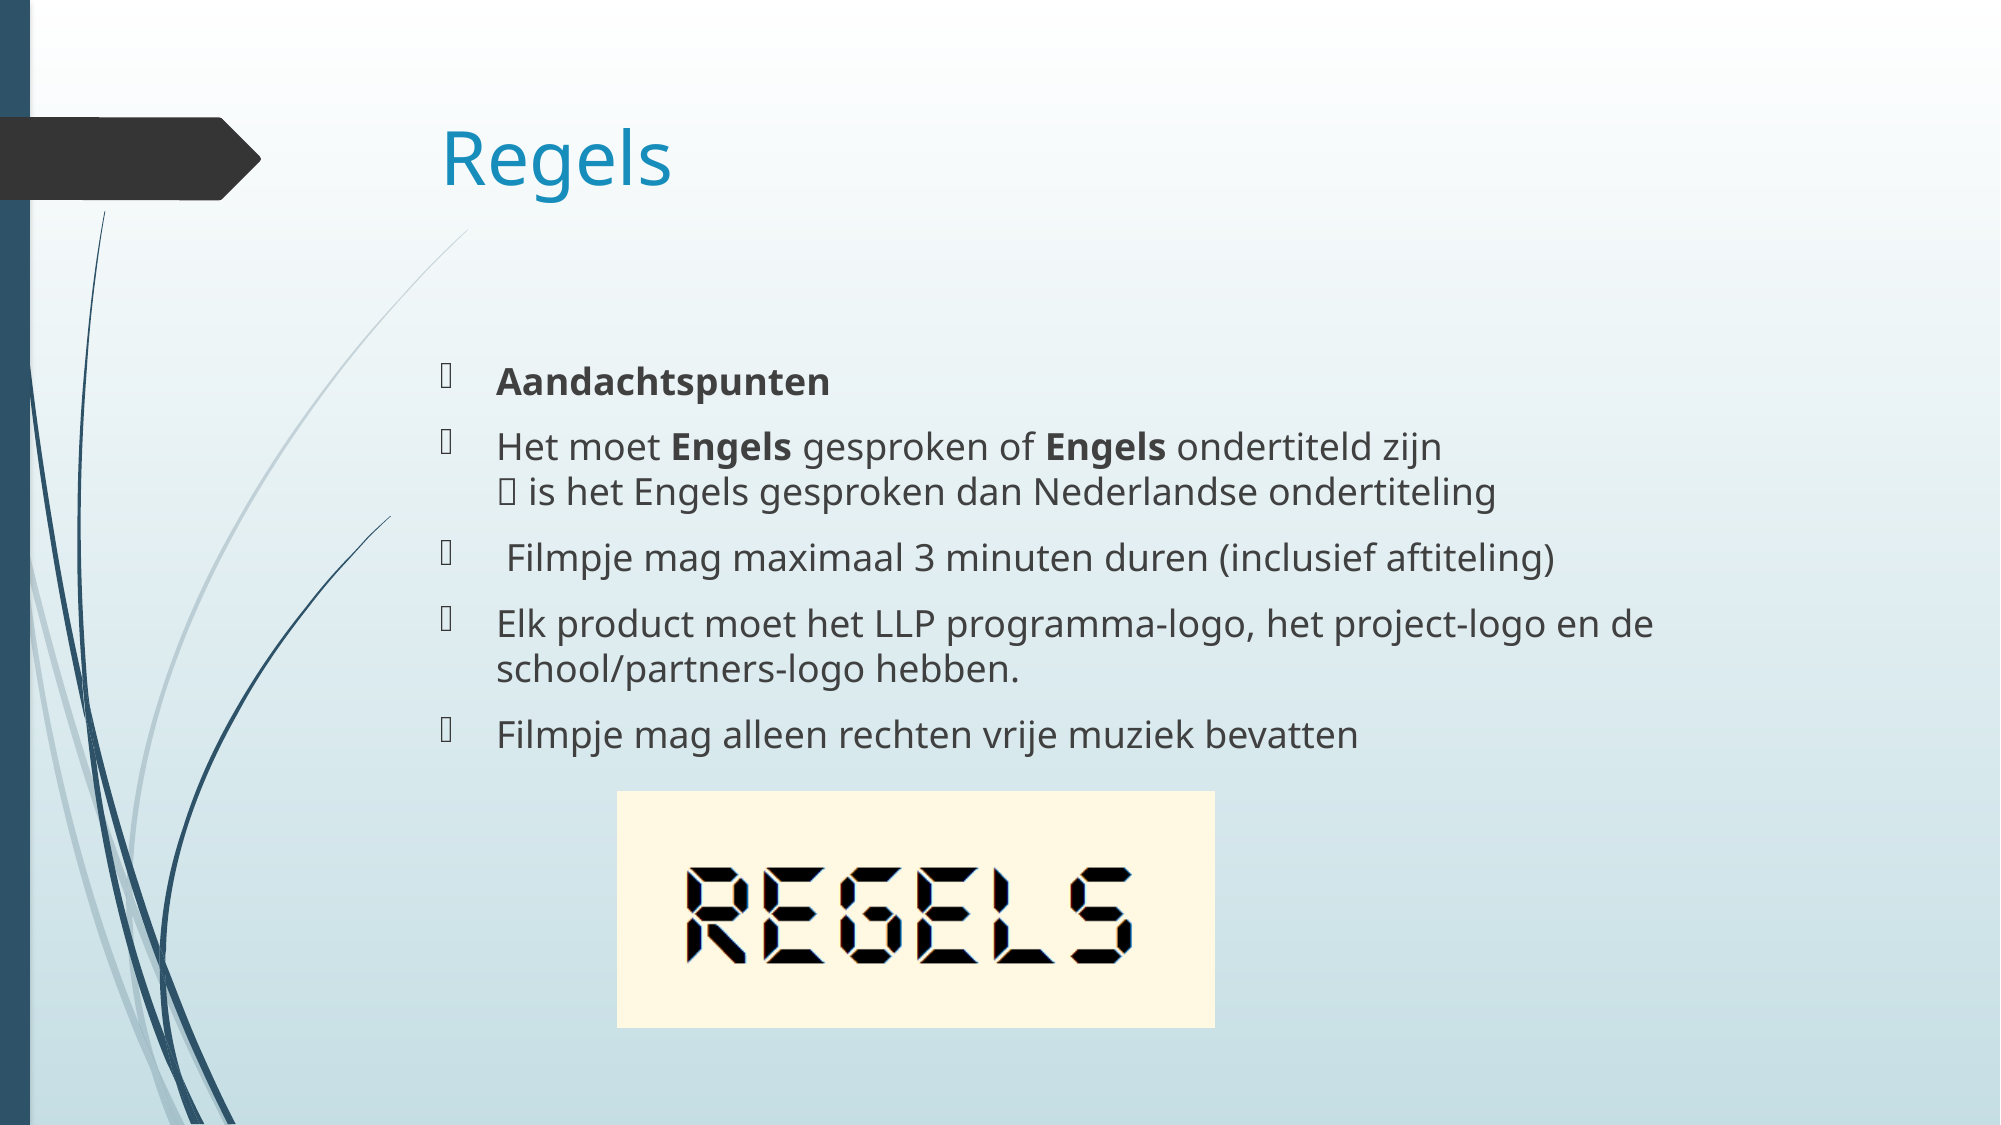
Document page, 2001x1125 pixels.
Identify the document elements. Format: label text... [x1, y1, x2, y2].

picture [617, 791, 1216, 1028]
list Aandachtspunten Het moet Engels gesproken of Engels ondertiteld zijn  is het Engels gesproken dan Nederlandse ondertiteling Filmpje mag maximaal 3 minuten duren (inclusief aftiteling) Elk product moet het LLP programma-logo, het project-logo en de school/partners-logo hebben. Filmpje mag alleen rechten vrije muziek bevatten [424, 350, 1888, 970]
title Regels [425, 102, 1888, 313]
